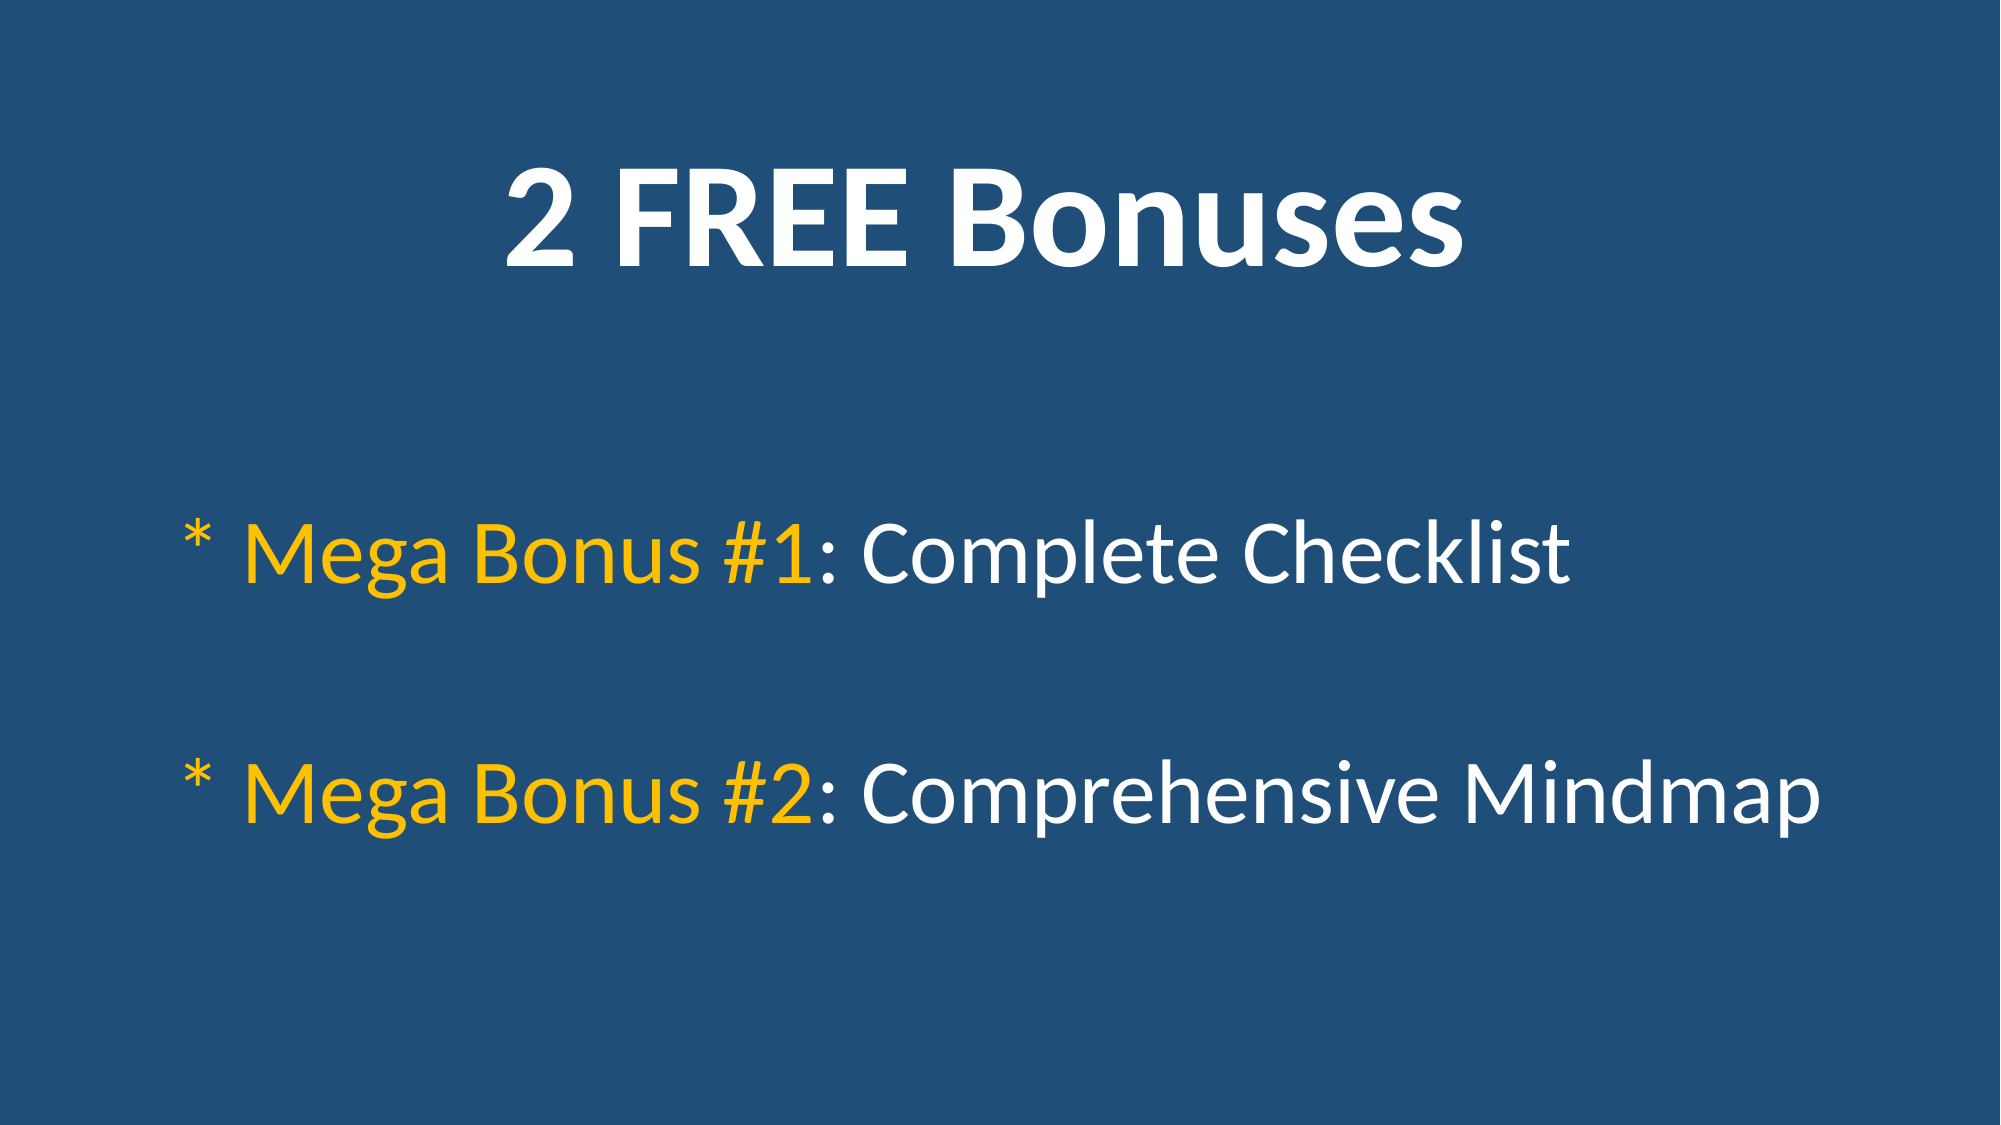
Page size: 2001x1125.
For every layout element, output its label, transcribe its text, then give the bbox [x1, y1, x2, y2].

list * Mega Bonus #1: Complete Checklist * Mega Bonus #2: Comprehensive Mindmap [139, 497, 1865, 1125]
title 2 FREE Bonuses [139, 109, 1865, 327]
